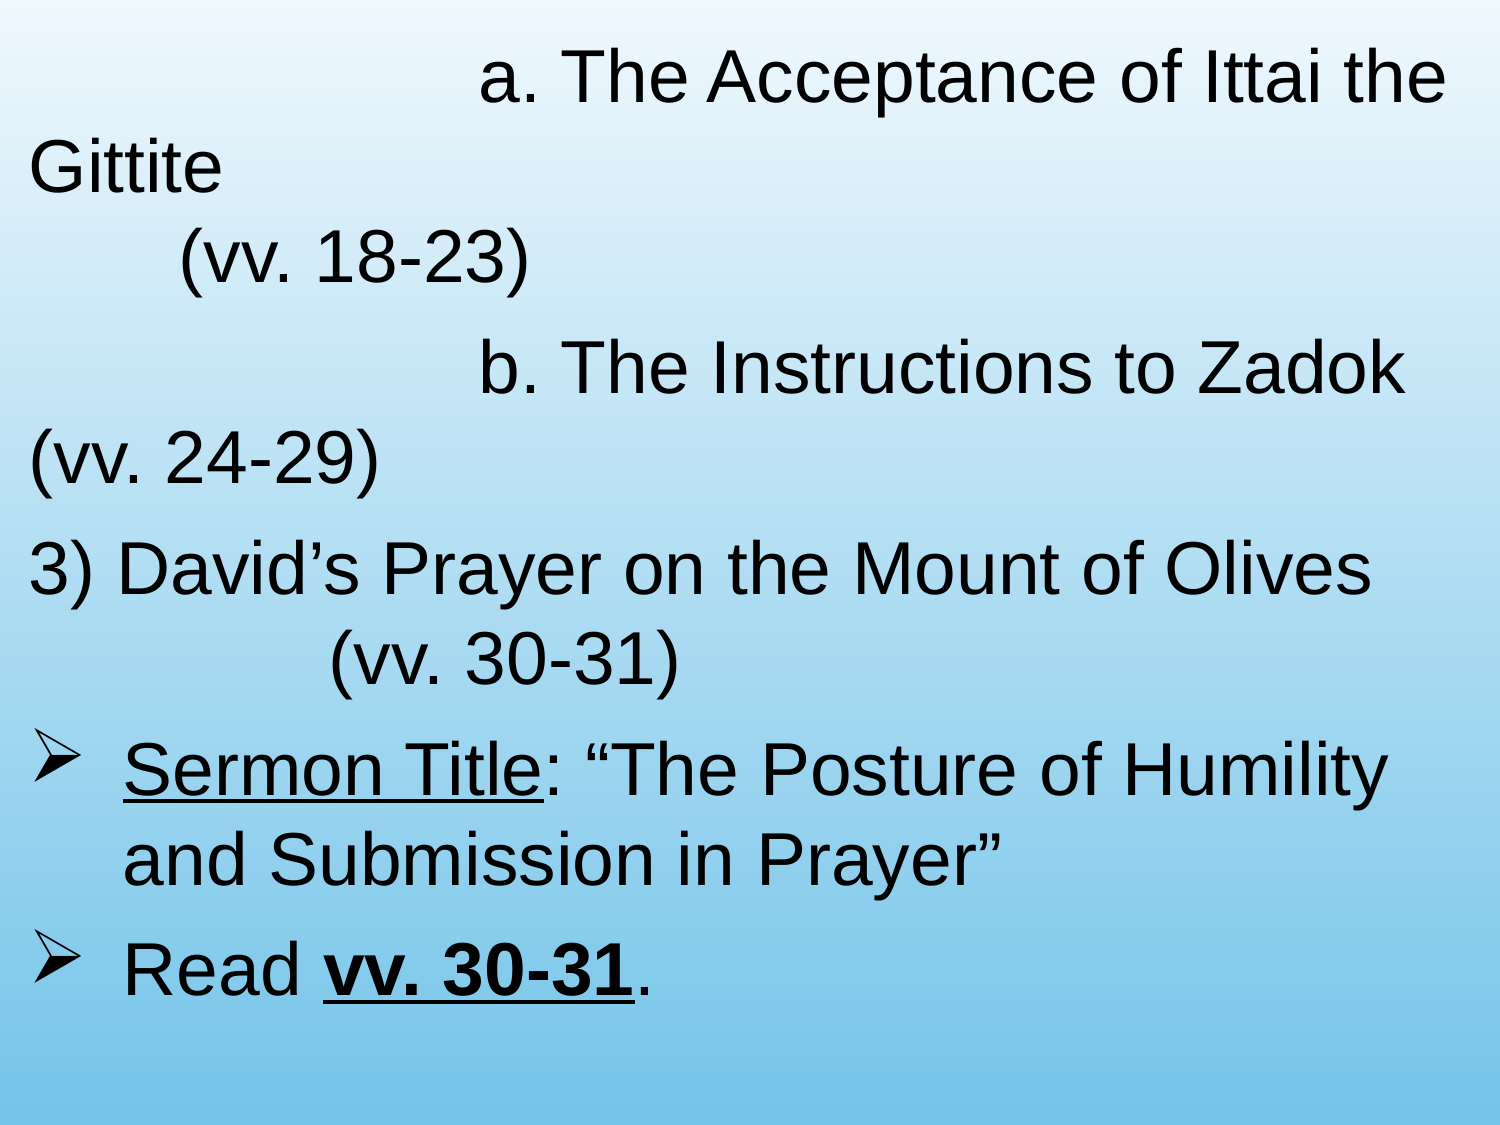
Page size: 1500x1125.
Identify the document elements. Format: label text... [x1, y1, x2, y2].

subtitle a. The Acceptance of Ittai the Gittite (vv. 18-23) b. The Instructions to Zadok (vv. 24-29) 3) David’s Prayer on the Mount of Olives (vv. 30-31) Sermon Title: “The Posture of Humility and Submission in Prayer” Read vv. 30-31. [13, 20, 1486, 1108]
